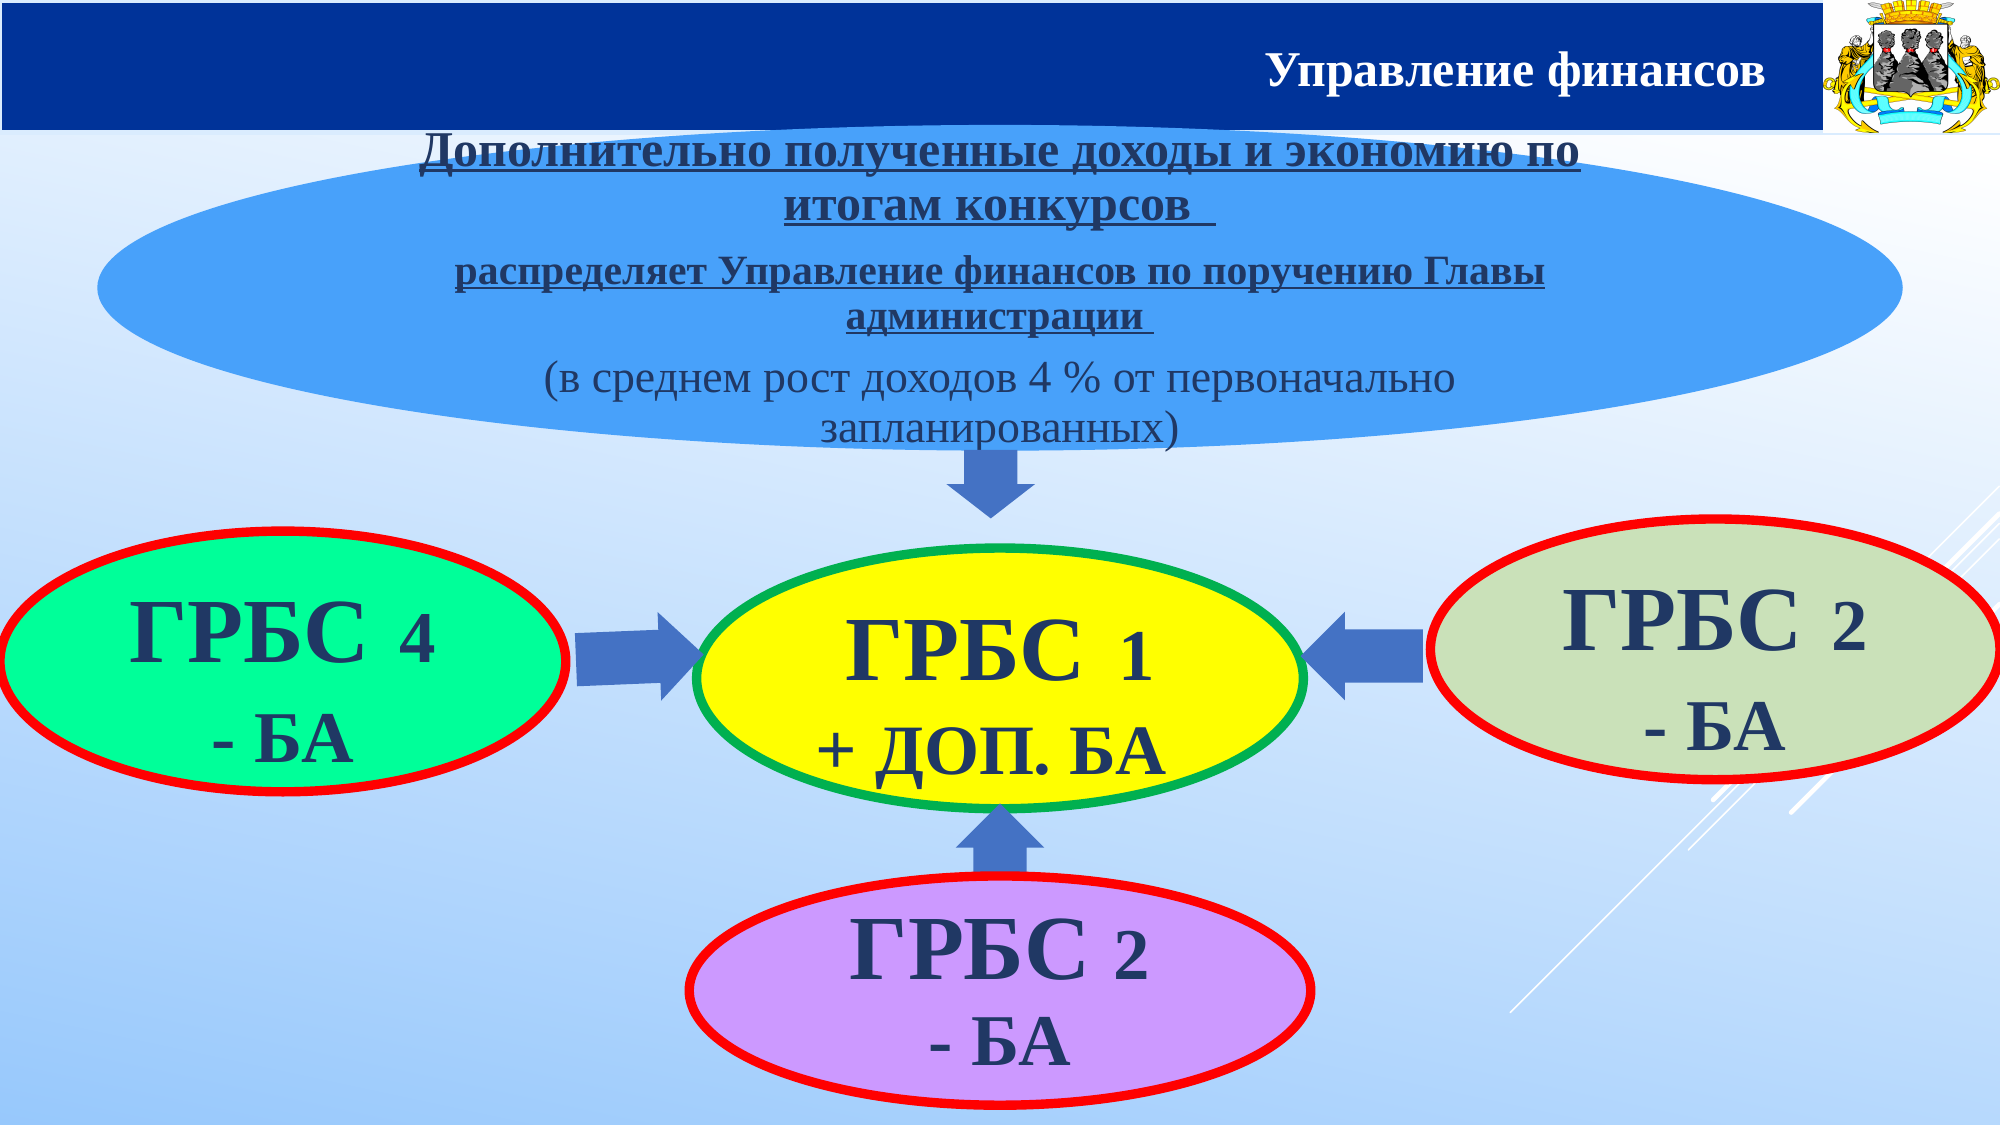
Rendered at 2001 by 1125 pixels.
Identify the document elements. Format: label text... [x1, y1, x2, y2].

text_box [0, 132, 2000, 1125]
text_box Управление финансов [0, 0, 1823, 132]
picture [1823, 0, 2000, 132]
